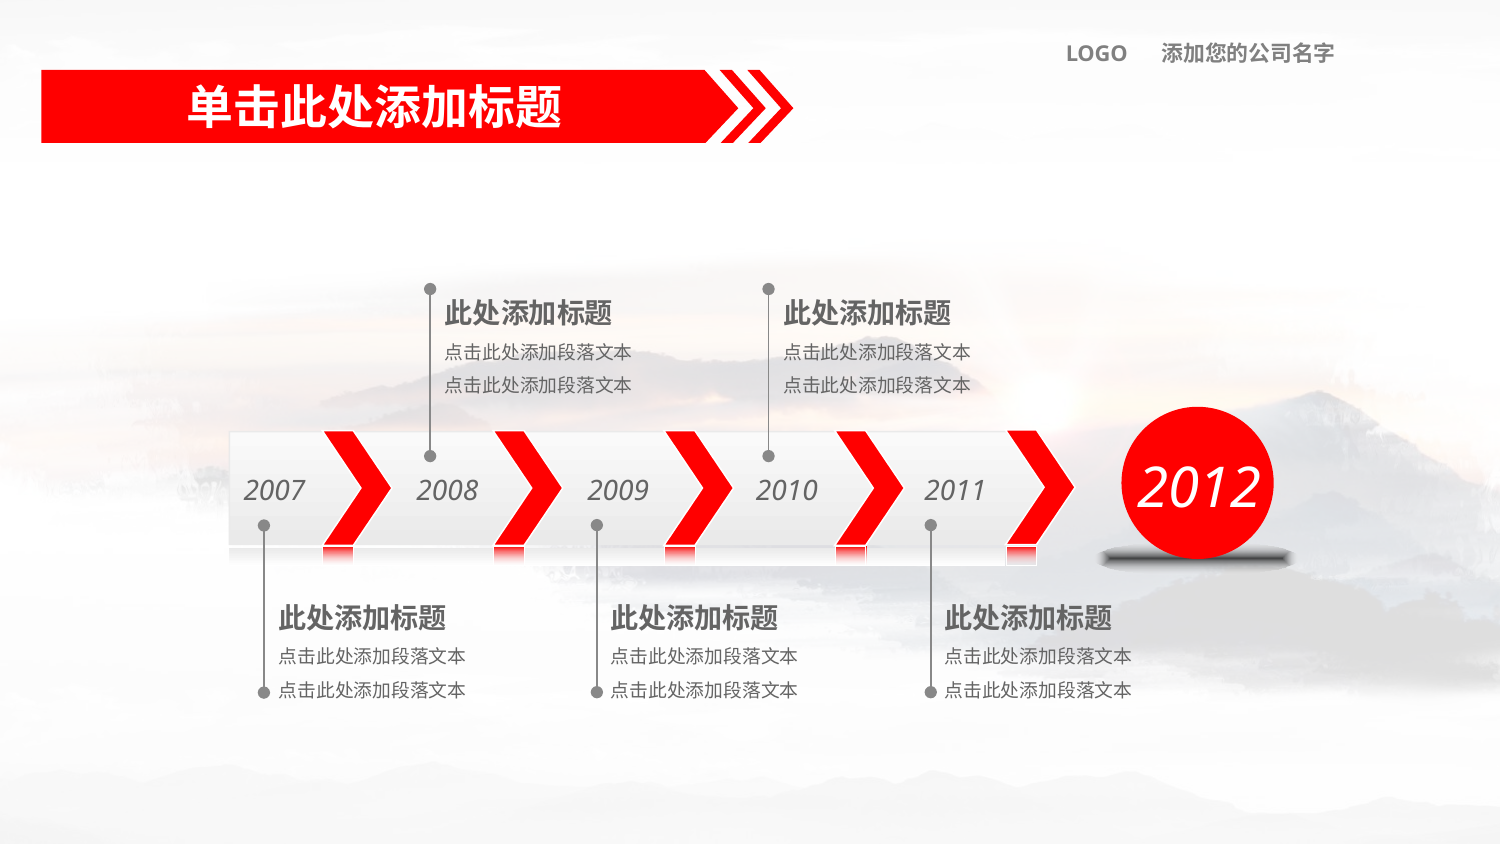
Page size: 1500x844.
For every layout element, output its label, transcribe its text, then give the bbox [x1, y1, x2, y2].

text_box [229, 429, 1076, 567]
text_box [768, 270, 1006, 457]
text_box LOGO 添加您的公司名字 [1051, 32, 1431, 74]
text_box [1092, 406, 1300, 577]
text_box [263, 525, 502, 711]
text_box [429, 270, 668, 457]
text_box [41, 69, 794, 144]
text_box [595, 524, 834, 711]
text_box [929, 524, 1167, 711]
